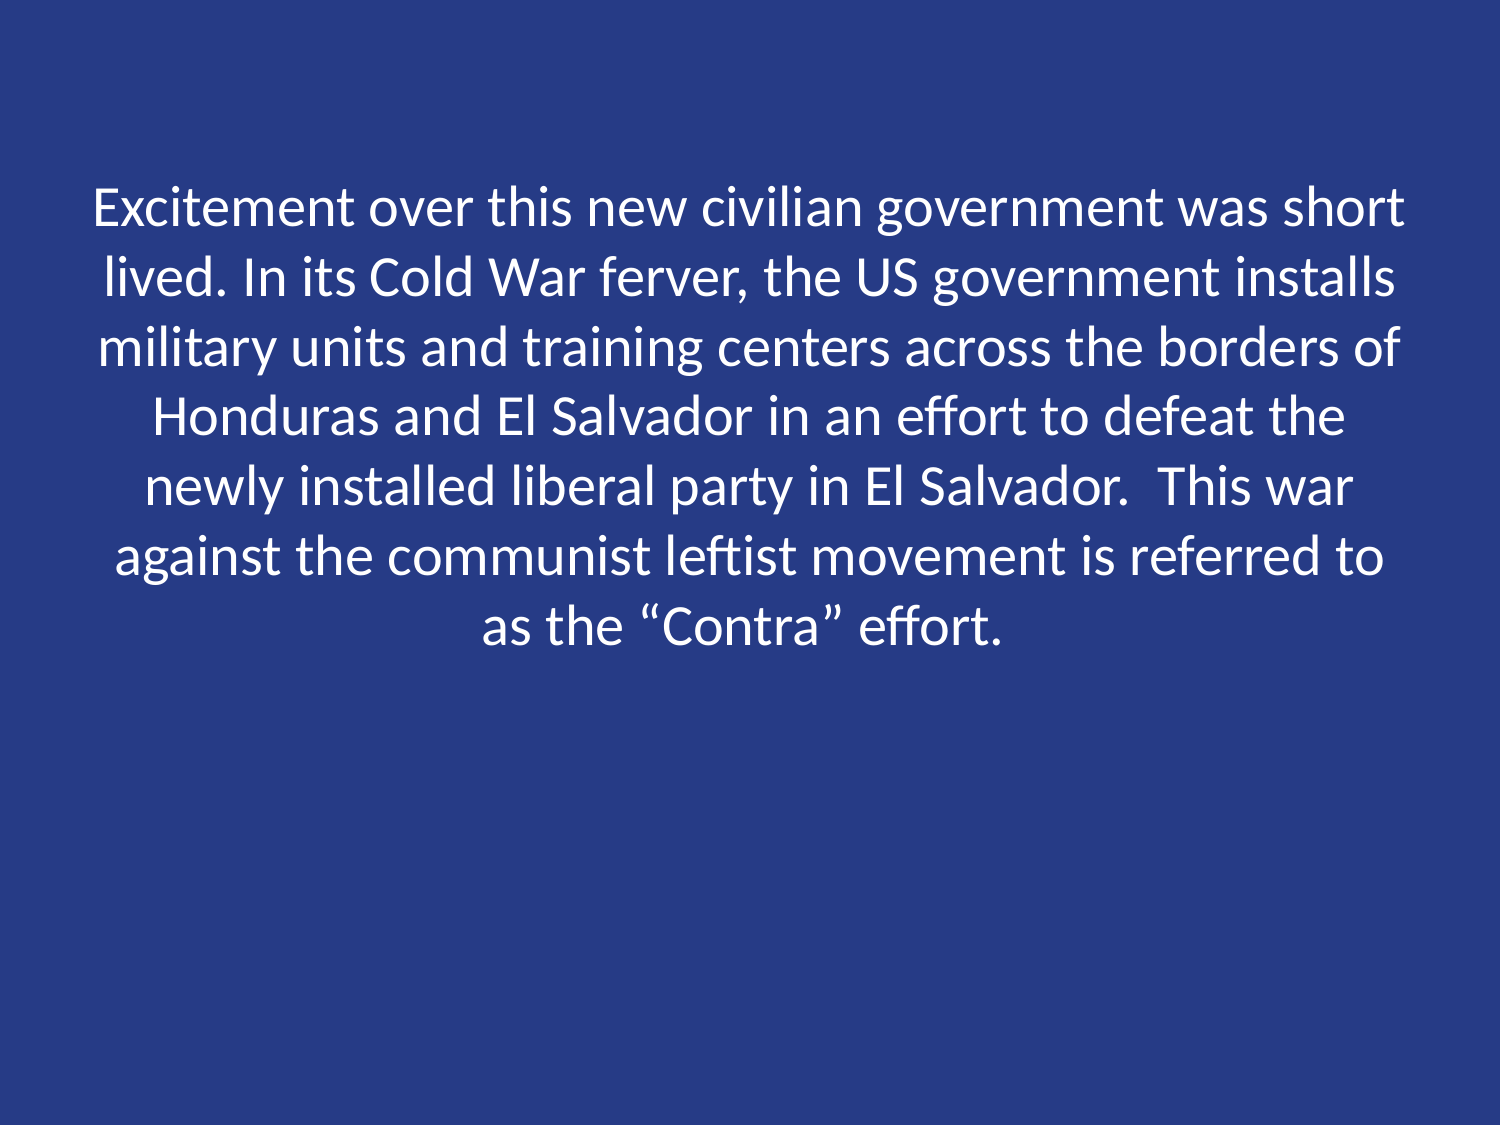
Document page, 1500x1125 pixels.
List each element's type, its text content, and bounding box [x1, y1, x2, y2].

title Excitement over this new civilian government was short lived. In its Cold War ferver, the US government installs military units and training centers across the borders of Honduras and El Salvador in an effort to defeat the newly installed liberal party in El Salvador. This war against the communist leftist movement is referred to as the “Contra” effort. [75, 45, 1425, 781]
